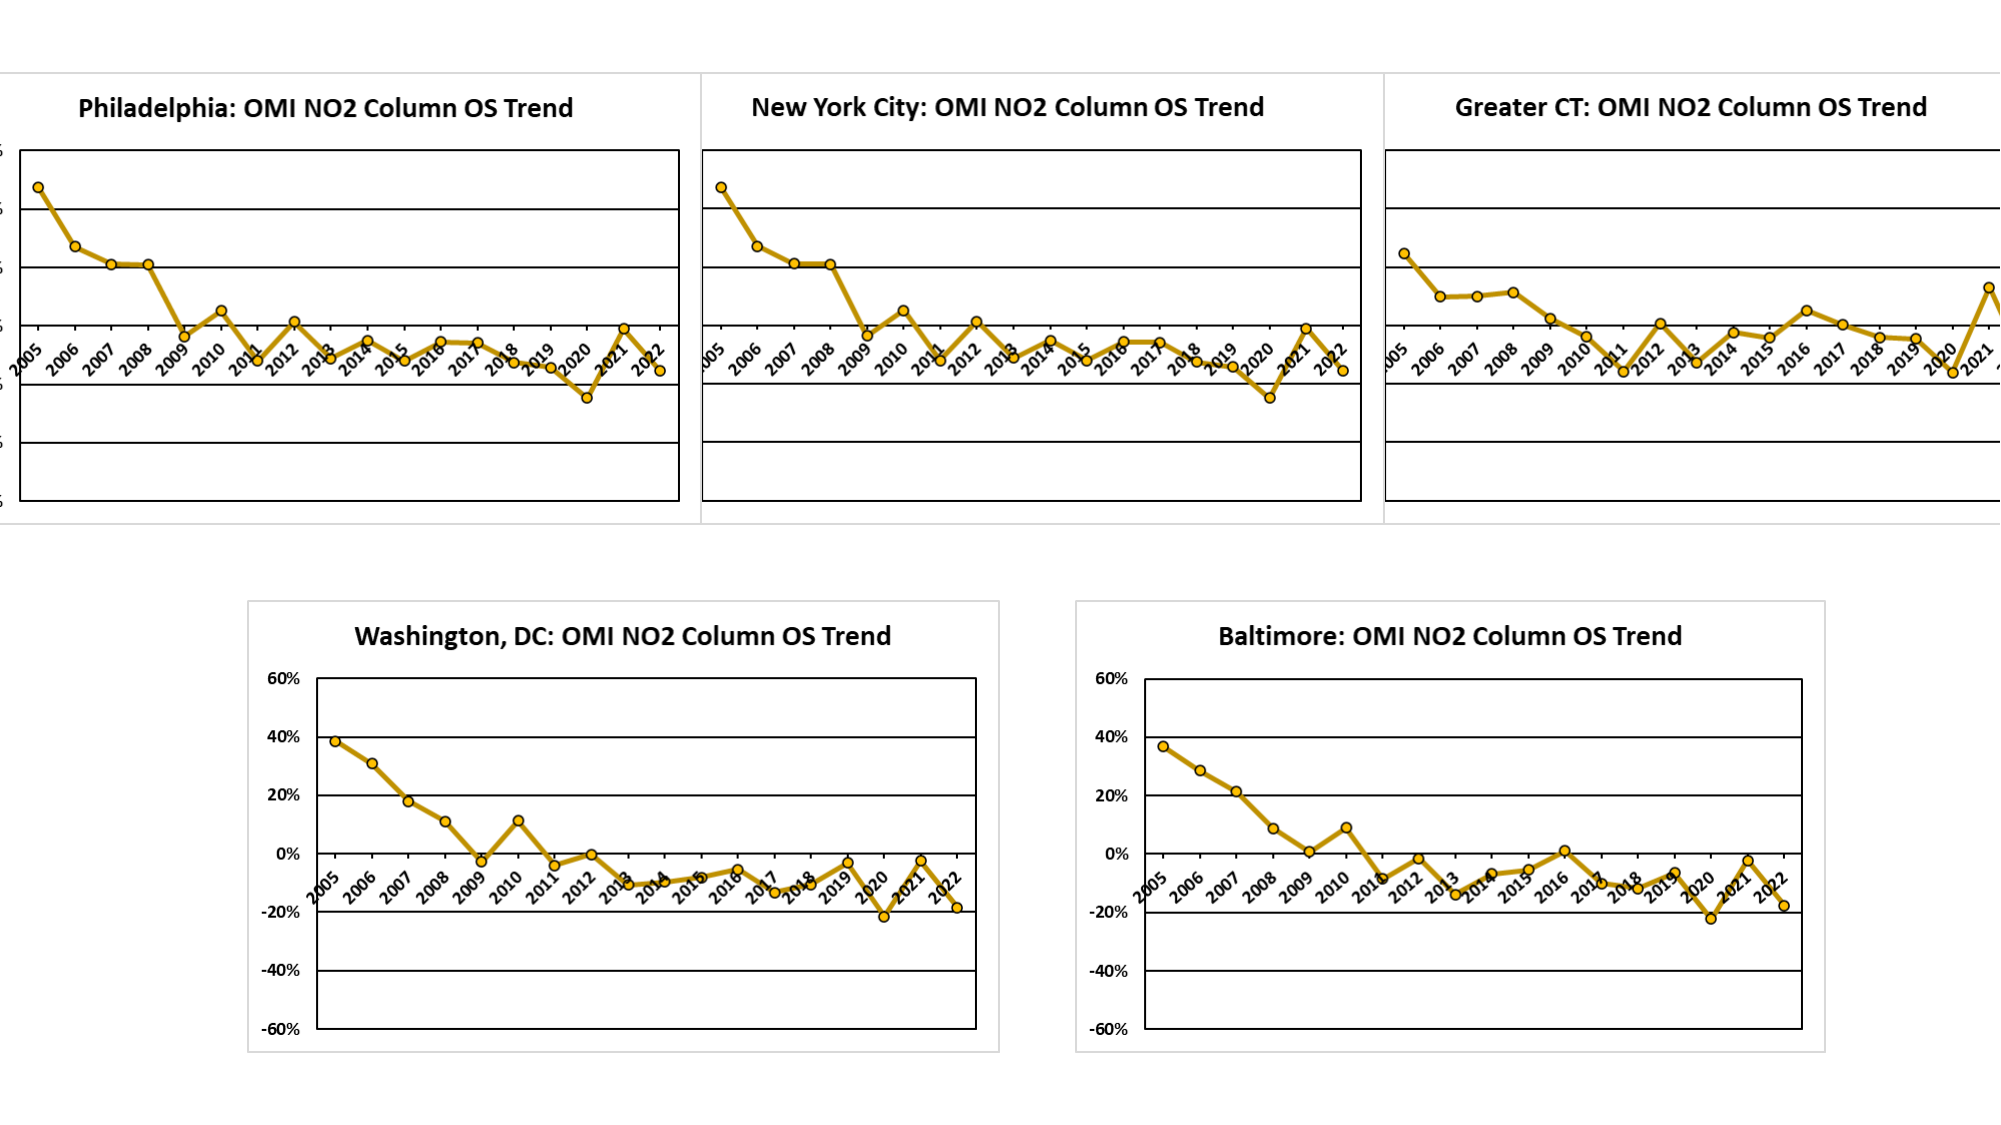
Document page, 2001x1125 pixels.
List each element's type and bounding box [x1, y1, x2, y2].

picture [247, 600, 1000, 1053]
picture [0, 72, 2000, 525]
picture [1075, 600, 1826, 1053]
